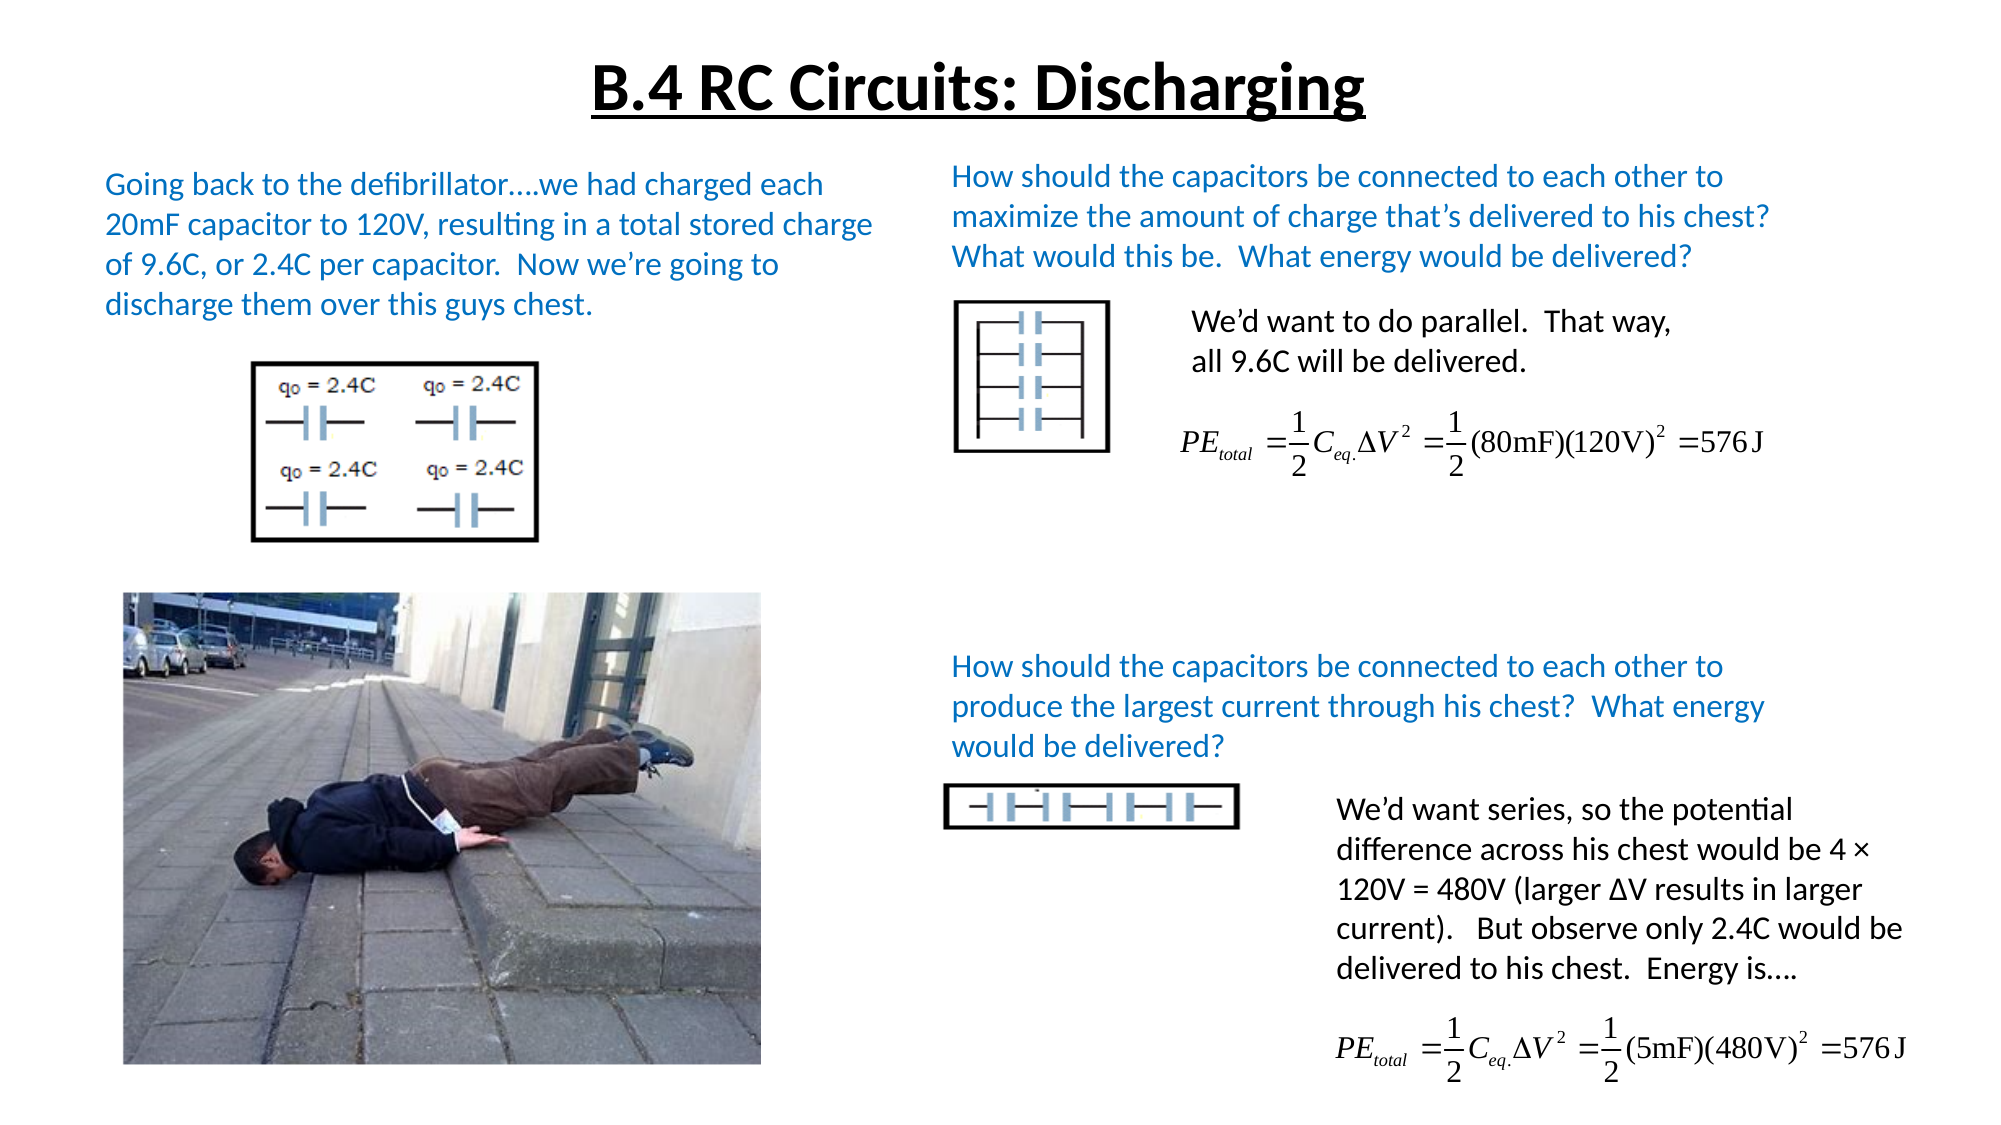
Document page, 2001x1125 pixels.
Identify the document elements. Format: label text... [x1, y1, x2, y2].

text_box How should the capacitors be connected to each other to produce the largest current through his chest? What energy would be delivered? [936, 636, 1829, 772]
text_box B.4 RC Circuits: Discharging [576, 43, 1391, 137]
picture [117, 588, 761, 1068]
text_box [243, 355, 554, 551]
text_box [928, 774, 1292, 880]
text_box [1174, 401, 1771, 484]
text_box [946, 286, 1143, 555]
text_box How should the capacitors be connected to each other to maximize the amount of charge that’s delivered to his chest? What would this be. What energy would be delivered? [936, 146, 1829, 282]
text_box Going back to the defibrillator….we had charged each 20mF capacitor to 120V, resulting in a total stored charge of 9.6C, or 2.4C per capacitor. Now we’re going to discharge them over this guys chest. [90, 155, 916, 330]
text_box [1329, 1007, 1913, 1090]
text_box We’d want series, so the potential difference across his chest would be 4 × 120V = 480V (larger ΔV results in larger current). But observe only 2.4C would be delivered to his chest. Energy is…. [1321, 779, 1950, 994]
text_box We’d want to do parallel. That way, all 9.6C will be delivered. [1176, 292, 1695, 387]
